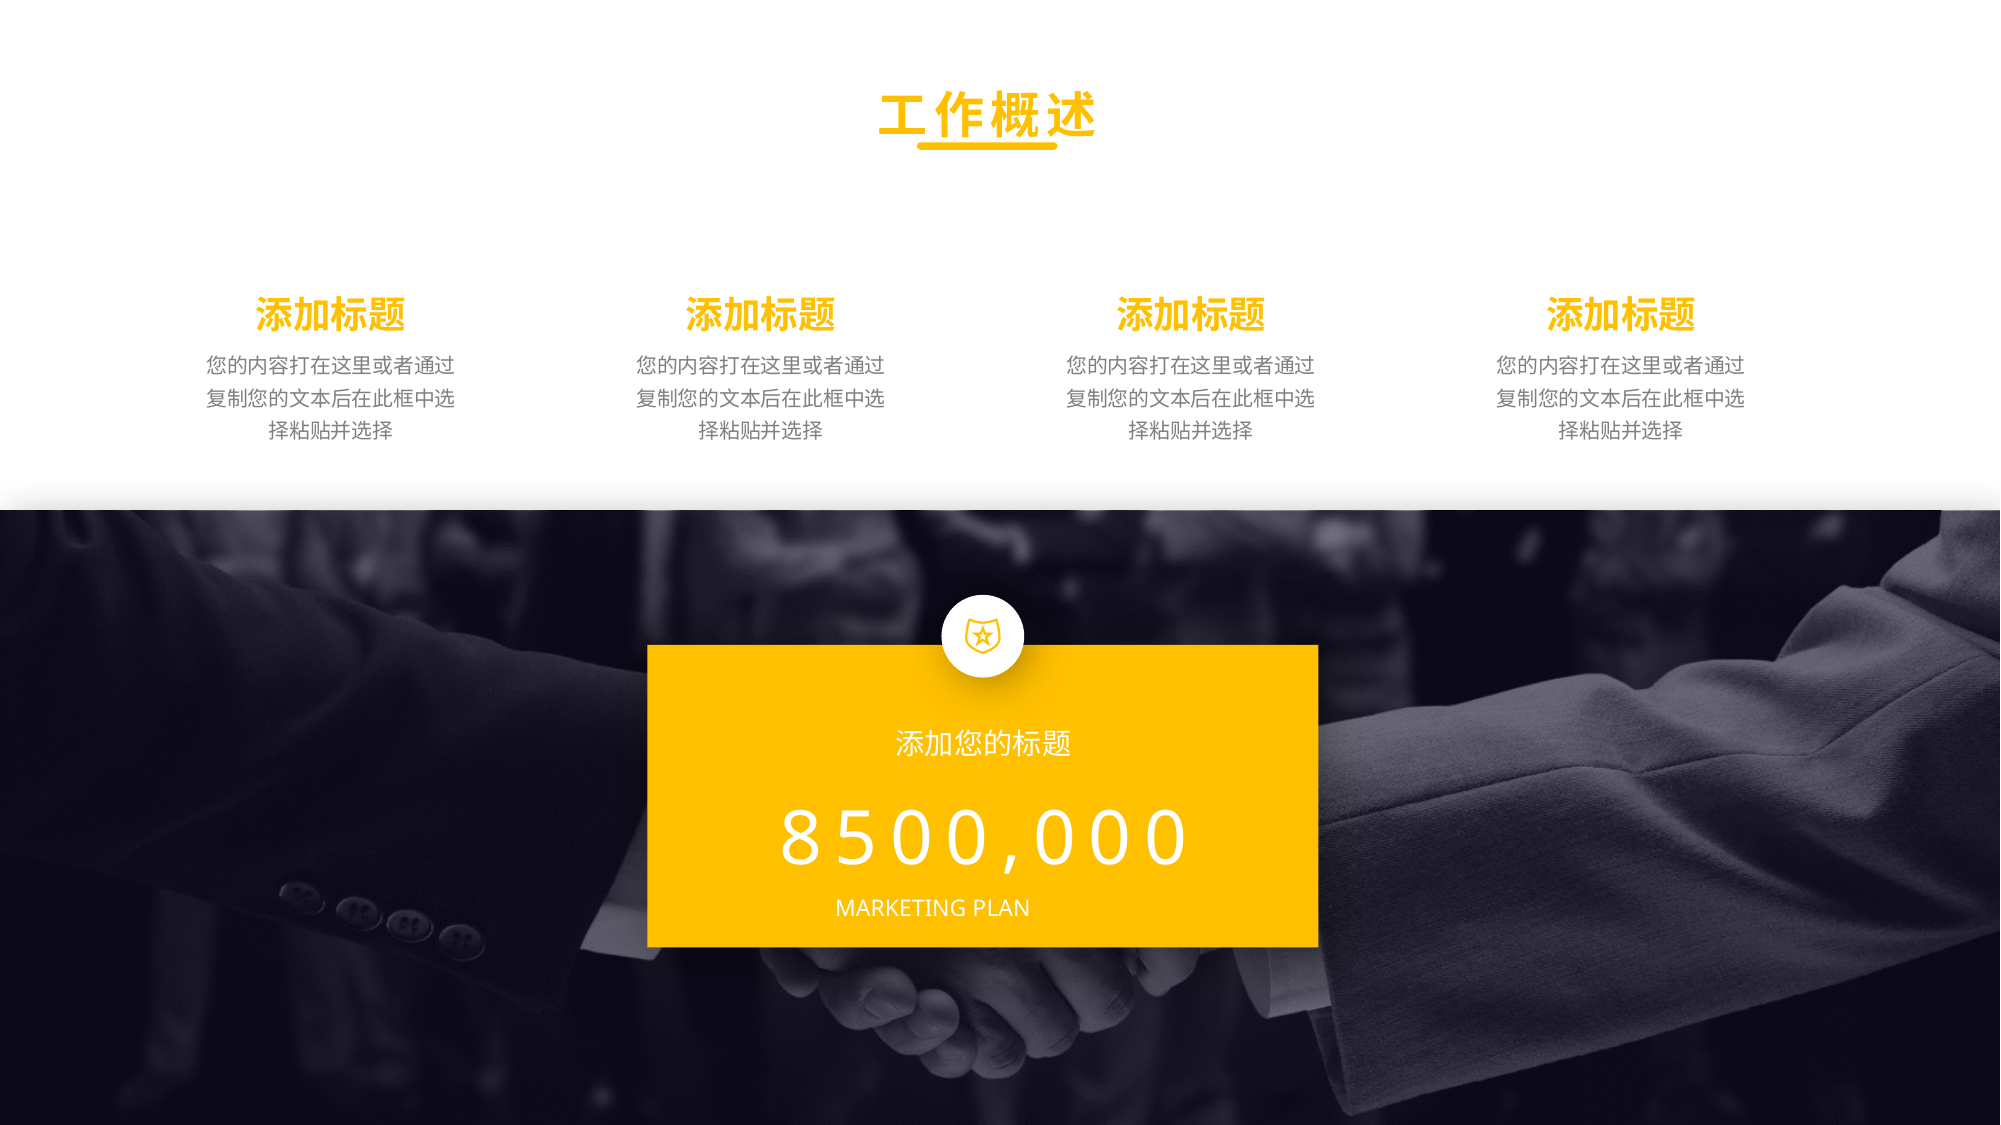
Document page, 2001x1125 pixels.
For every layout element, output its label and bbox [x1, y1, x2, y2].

text_box [647, 594, 1319, 948]
text_box [1480, 270, 1762, 445]
text_box [0, 509, 2000, 1125]
text_box [1050, 270, 1332, 445]
text_box [620, 270, 902, 445]
text_box [786, 57, 1188, 150]
text_box [190, 270, 472, 445]
